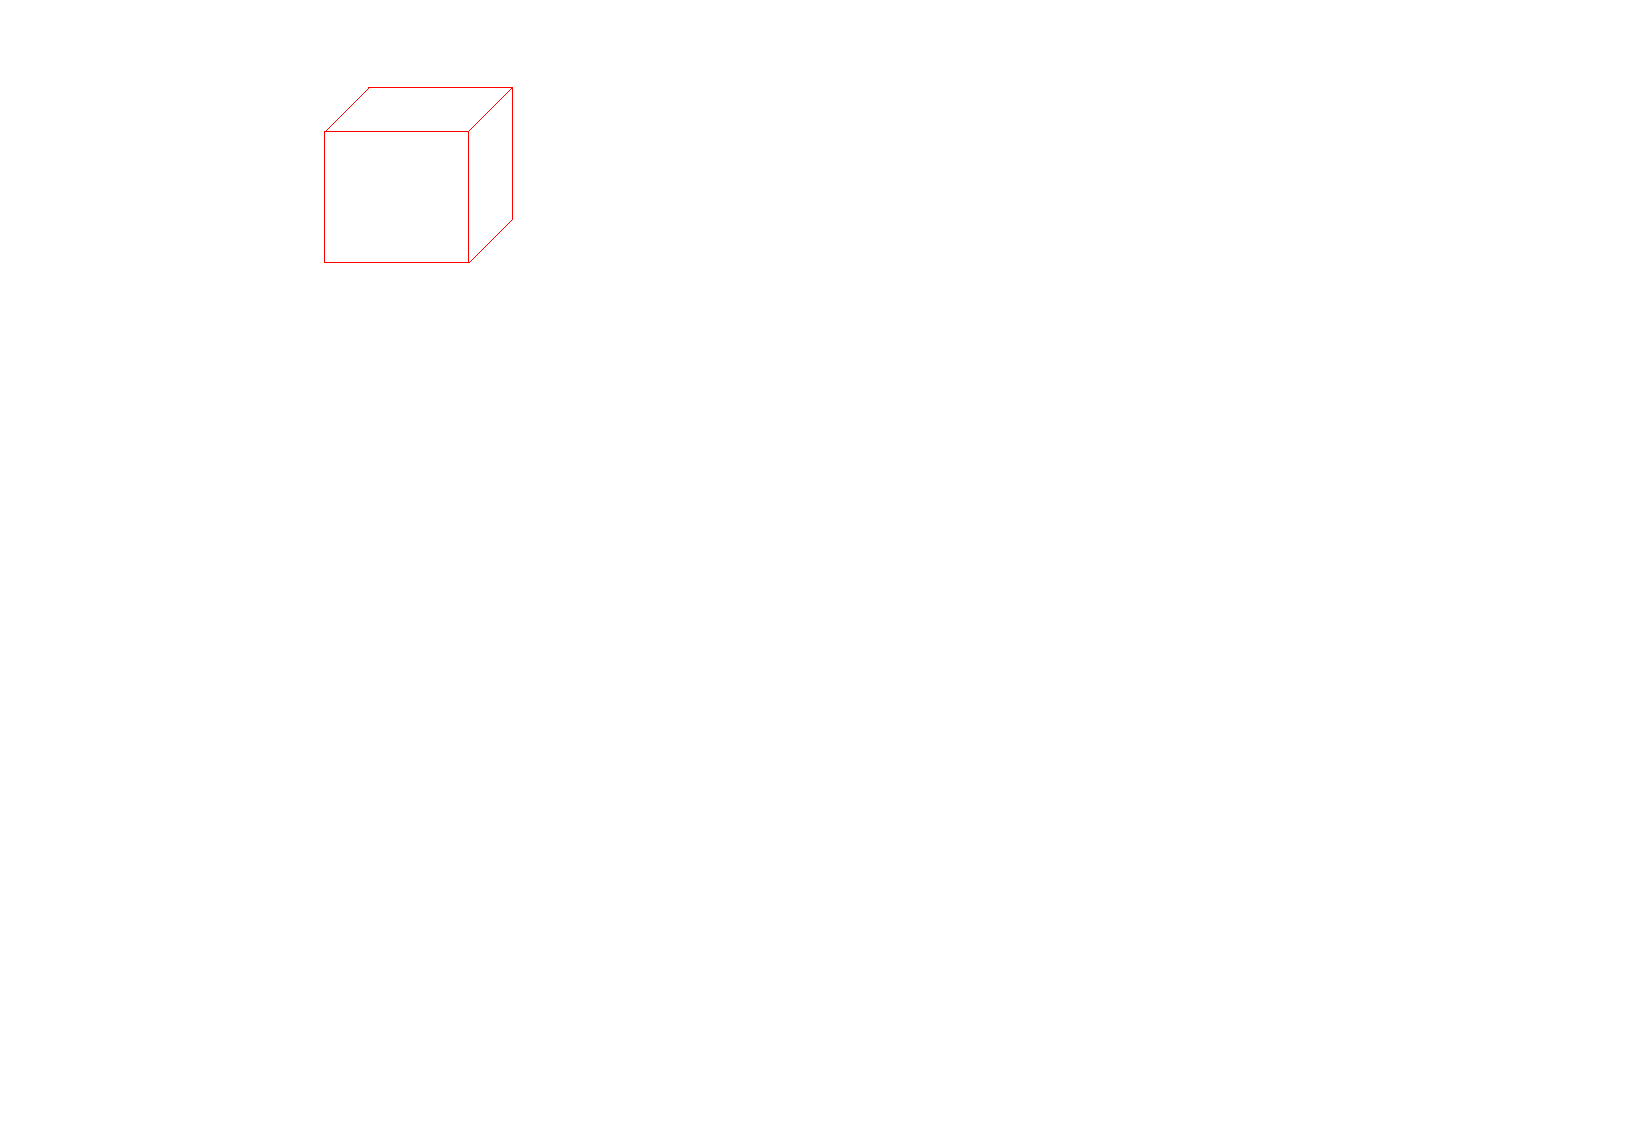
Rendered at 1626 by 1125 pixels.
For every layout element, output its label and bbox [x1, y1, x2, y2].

text_box [324, 87, 513, 263]
text_box [325, 88, 511, 131]
